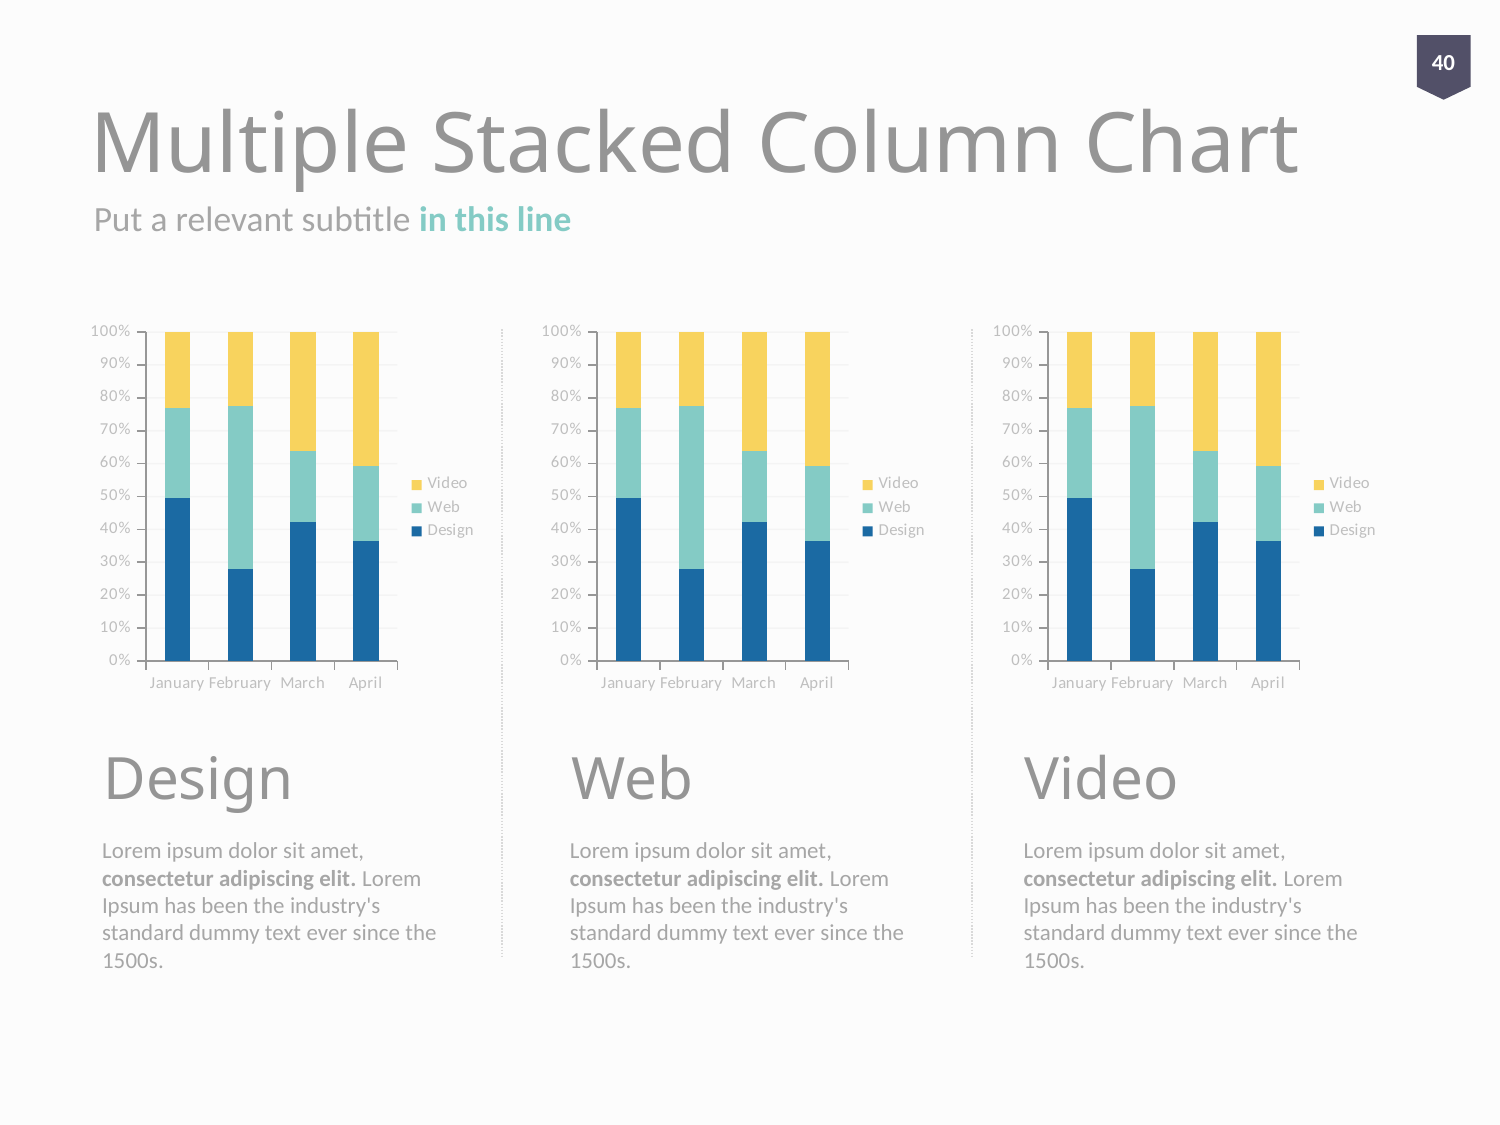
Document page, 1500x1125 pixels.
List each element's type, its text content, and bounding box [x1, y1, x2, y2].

chart [532, 315, 945, 701]
text_box Lorem ipsum dolor sit amet, consectetur adipiscing elit. Lorem Ipsum has been the industry's standard dummy text ever since the 1500s. [1008, 828, 1399, 988]
text_box Web [556, 717, 935, 835]
chart [984, 315, 1396, 701]
text_box 40 [1414, 33, 1473, 102]
title Multiple Stacked Column Chart [75, 45, 1500, 233]
chart [81, 315, 493, 701]
text_box Design [88, 717, 467, 835]
text_box Lorem ipsum dolor sit amet, consectetur adipiscing elit. Lorem Ipsum has been the industry's standard dummy text ever since the 1500s. [554, 828, 945, 988]
text_box Video [1009, 717, 1388, 835]
text_box Put a relevant subtitle in this line [78, 177, 1429, 257]
list Lorem ipsum dolor sit amet, consectetur adipiscing elit. Lorem Ipsum has been the industry's standard dummy text ever since the 1500s. [87, 828, 477, 988]
